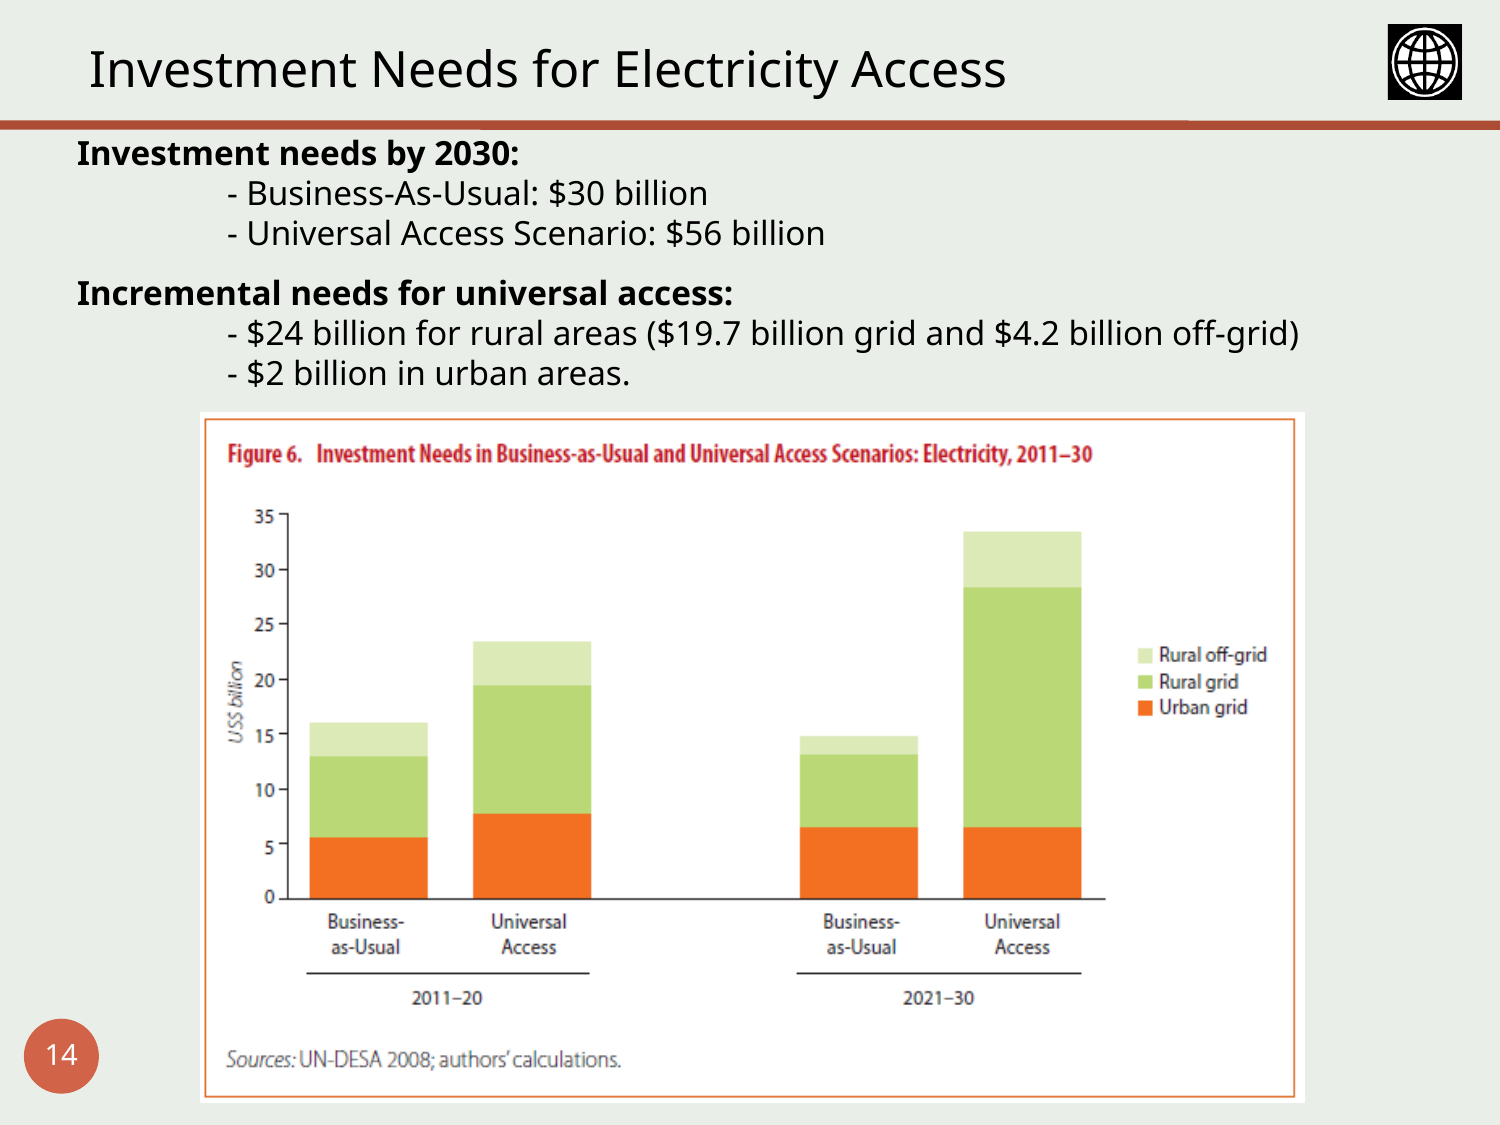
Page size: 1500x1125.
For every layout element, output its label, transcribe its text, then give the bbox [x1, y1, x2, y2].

slide_number 14 [23, 1018, 99, 1094]
picture [199, 412, 1305, 1103]
picture [1387, 24, 1463, 101]
title Investment Needs for Electricity Access [75, 24, 1425, 113]
text_box Investment needs by 2030: - Business-As-Usual: $30 billion - Universal Access Scenario: $56 billion Incremental needs for universal access: - $24 billion for rural areas ($19.7 billion grid and $4.2 billion off-grid) - $2 billion in urban areas. [62, 133, 1500, 420]
